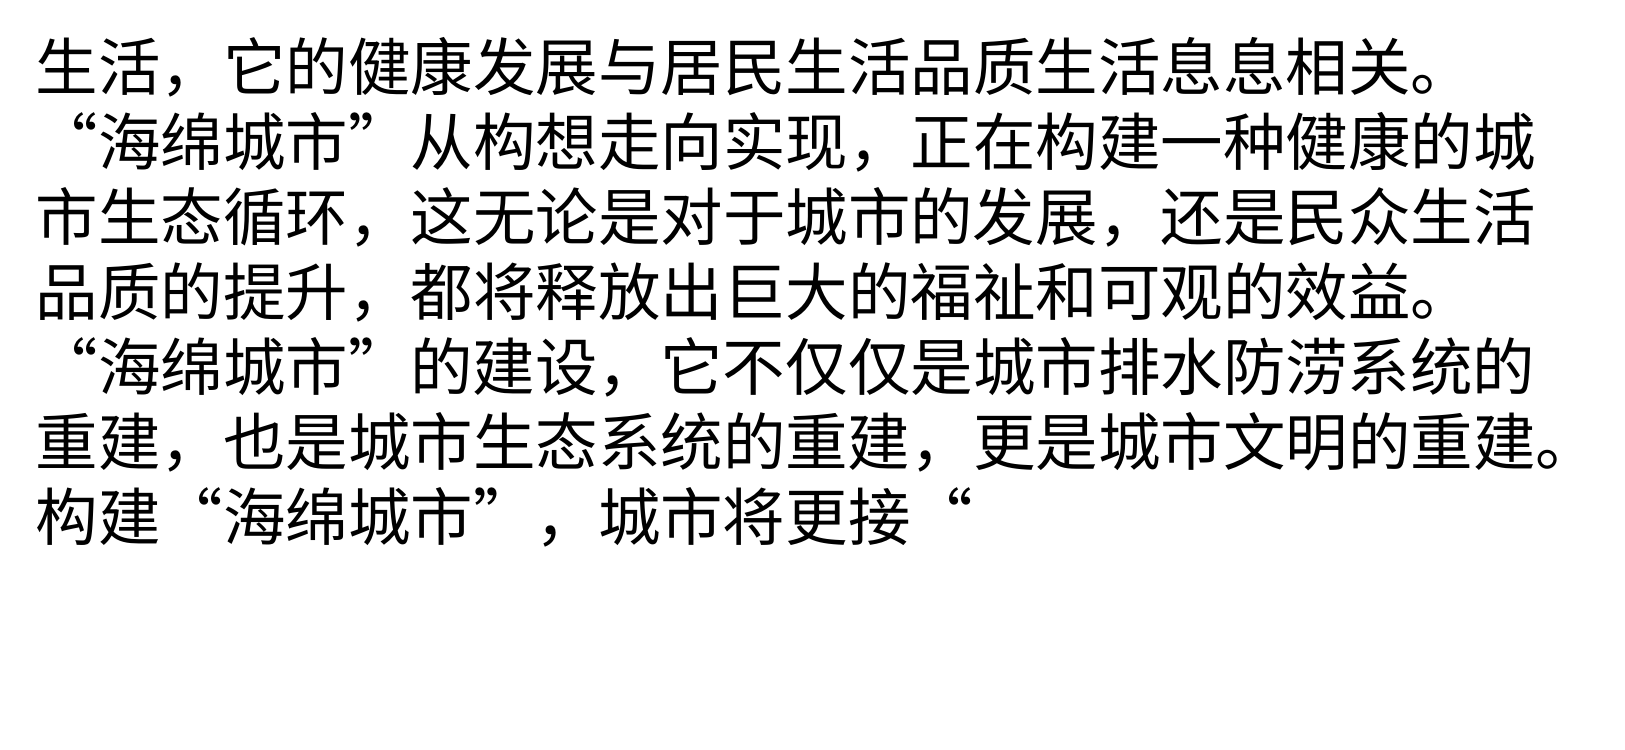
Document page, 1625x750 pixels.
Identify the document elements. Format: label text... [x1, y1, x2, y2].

text_box 生活，它的健康发展与居民生活品质生活息息相关。“海绵城市”从构想走向实现，正在构建一种健康的城市生态循环，这无论是对于城市的发展，还是民众生活品质的提升，都将释放出巨大的福祉和可观的效益。“海绵城市”的建设，它不仅仅是城市排水防涝系统的重建，也是城市生态系统的重建，更是城市文明的重建。构建“海绵城市”，城市将更接“ [20, 20, 1604, 561]
